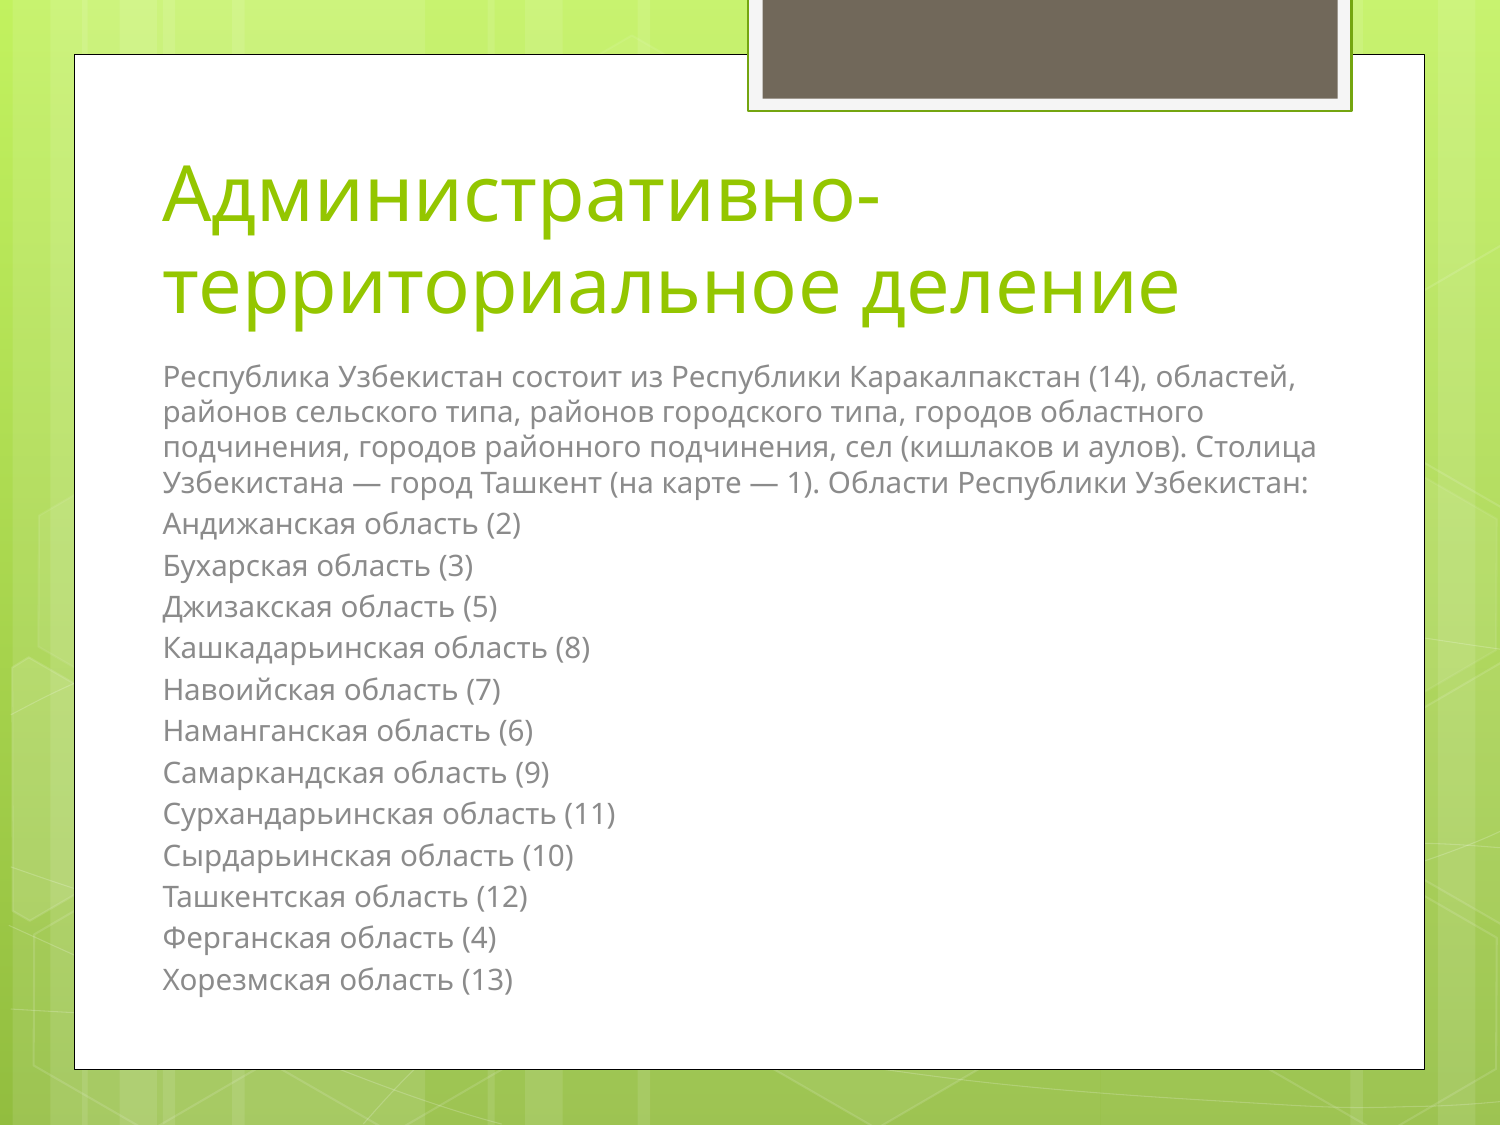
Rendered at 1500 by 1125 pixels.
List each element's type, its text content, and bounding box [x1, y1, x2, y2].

title Административно-территориальное деление [147, 113, 1237, 338]
list Республика Узбекистан состоит из Республики Каракалпакстан (14), областей, районов сельского типа, районов городского типа, городов областного подчинения, городов районного подчинения, сел (кишлаков и аулов). Столица Узбекистана — город Ташкент (на карте — 1). Области Республики Узбекистан: Андижанская область (2) Бухарская область (3) Джизакская область (5) Кашкадарьинская область (8) Навоийская область (7) Наманганская область (6) Самаркандская область (9) Сурхандарьинская область (11) Сырдарьинская область (10) Ташкентская область (12) Ферганская область (4) Хорезмская область (13) [147, 349, 1376, 1012]
